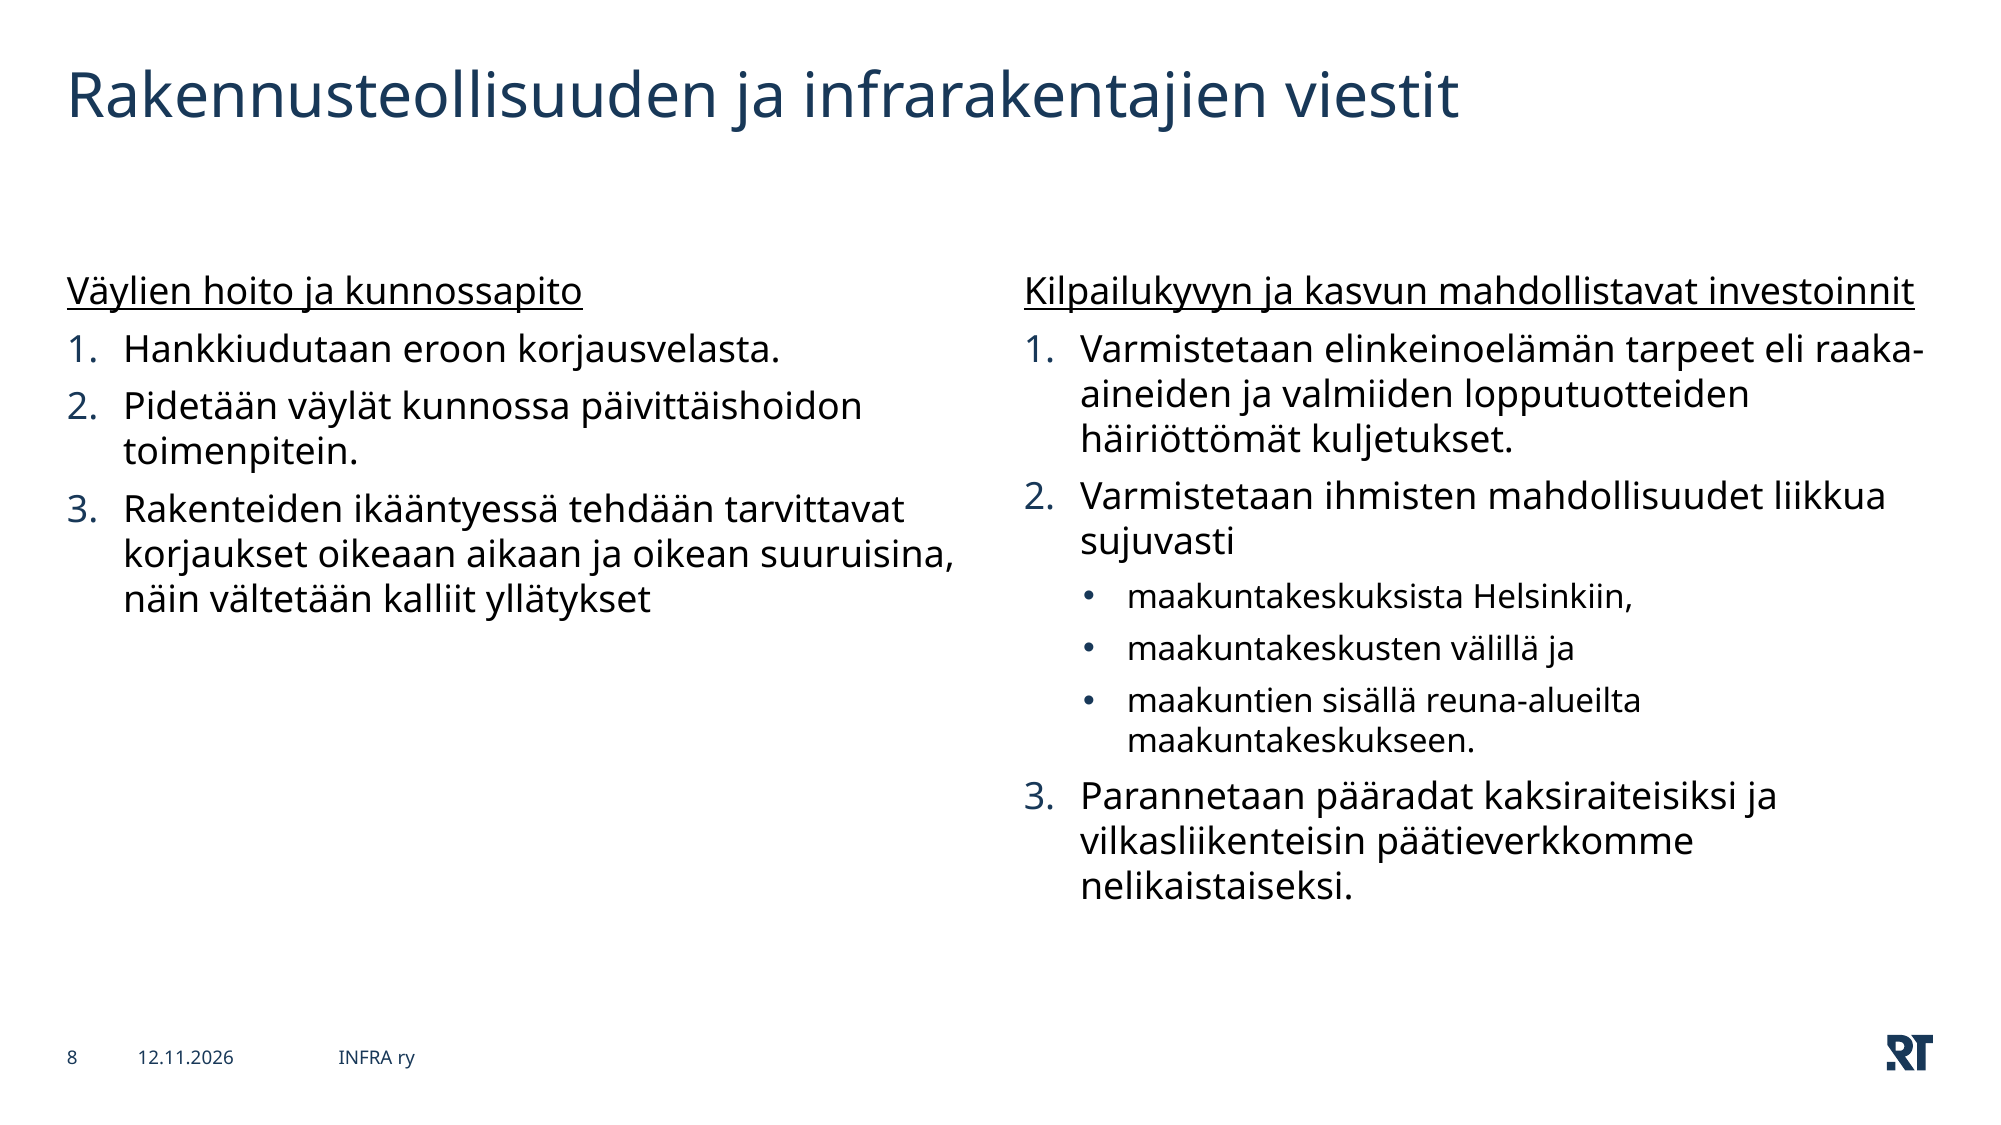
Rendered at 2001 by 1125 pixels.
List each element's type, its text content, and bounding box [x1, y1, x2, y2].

footer INFRA ry [338, 1046, 1804, 1071]
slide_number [138, 1046, 338, 1071]
slide_number 8 [66, 1046, 138, 1071]
list Kilpailukyvyn ja kasvun mahdollistavat investoinnit Varmistetaan elinkeinoelämän tarpeet eli raaka-aineiden ja valmiiden lopputuotteiden häiriöttömät kuljetukset. Varmistetaan ihmisten mahdollisuudet liikkua sujuvasti maakuntakeskuksista Helsinkiin, maakuntakeskusten välillä ja maakuntien sisällä reuna-alueilta maakuntakeskukseen. Parannetaan pääradat kaksiraiteisiksi ja vilkasliikenteisin päätieverkkomme nelikaistaiseksi. [1023, 267, 1934, 1000]
title Rakennusteollisuuden ja infrarakentajien viestit [66, 54, 1933, 221]
list Väylien hoito ja kunnossapito Hankkiudutaan eroon korjausvelasta. Pidetään väylät kunnossa päivittäishoidon toimenpitein. Rakenteiden ikääntyessä tehdään tarvittavat korjaukset oikeaan aikaan ja oikean suuruisina, näin vältetään kalliit yllätykset [66, 267, 977, 1000]
